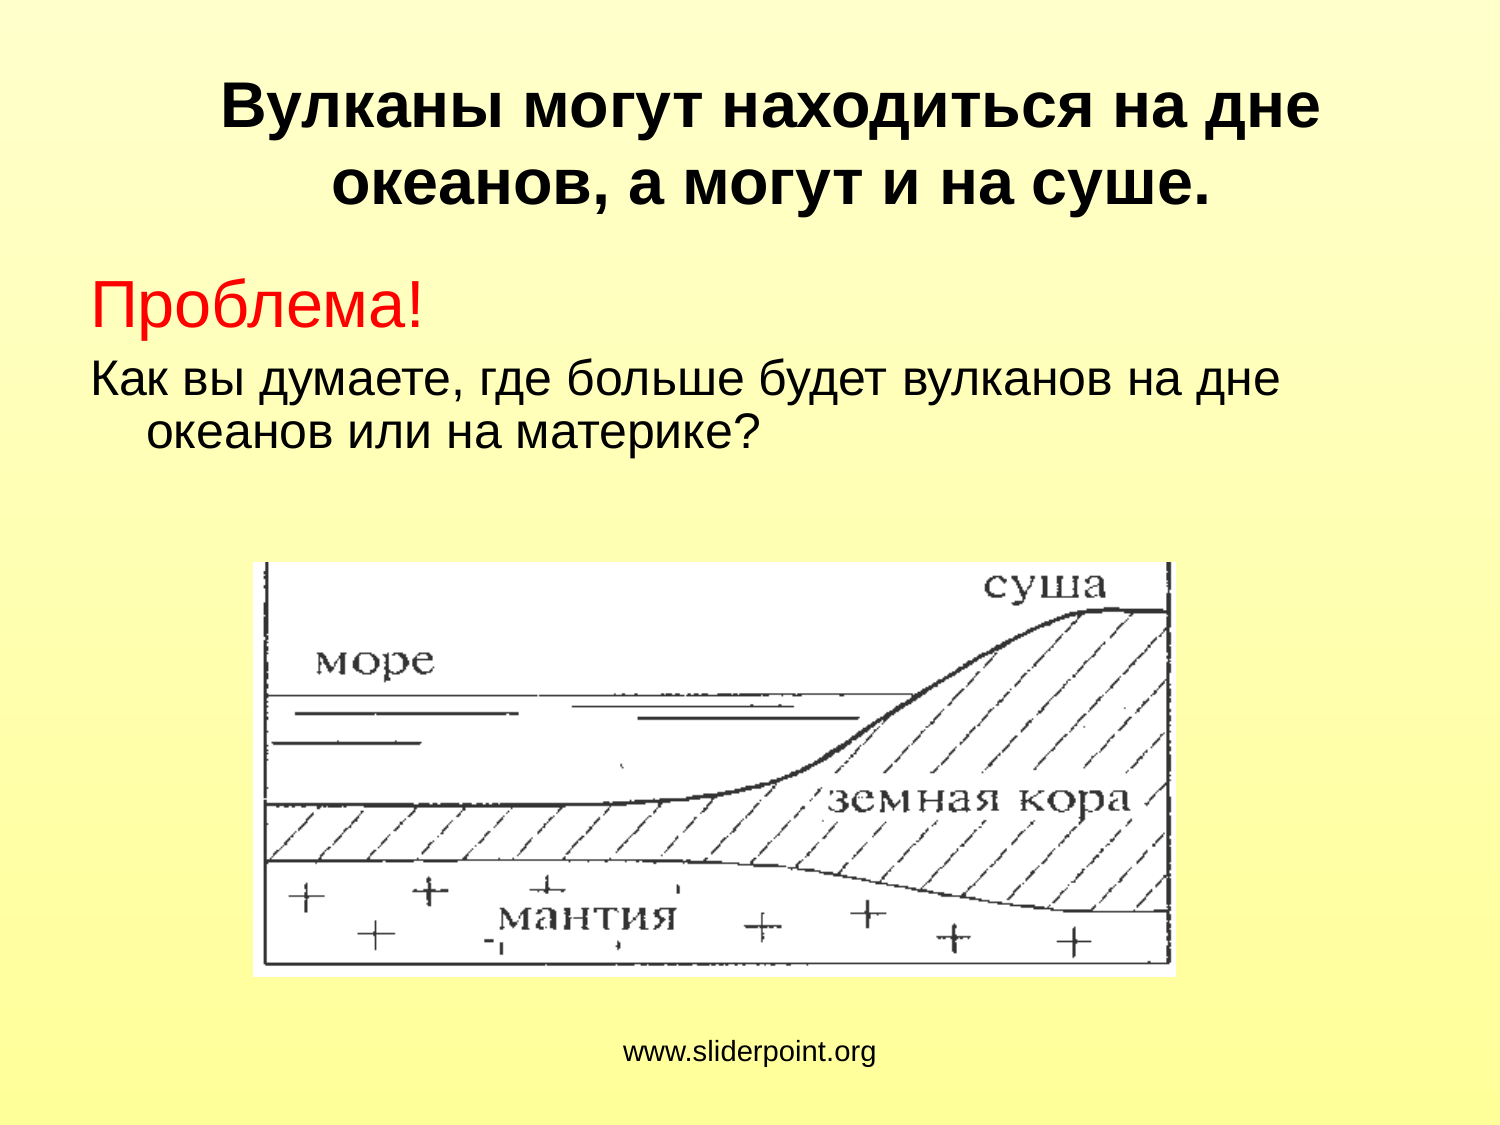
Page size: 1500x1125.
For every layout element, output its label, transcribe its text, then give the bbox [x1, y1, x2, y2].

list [253, 562, 1176, 977]
footer www.sliderpoint.org [512, 1024, 988, 1103]
list Проблема! Как вы думаете, где больше будет вулканов на дне океанов или на материке? [74, 262, 1400, 480]
title Вулканы могут находиться на дне океанов, а могут и на суше. [141, 52, 1401, 229]
